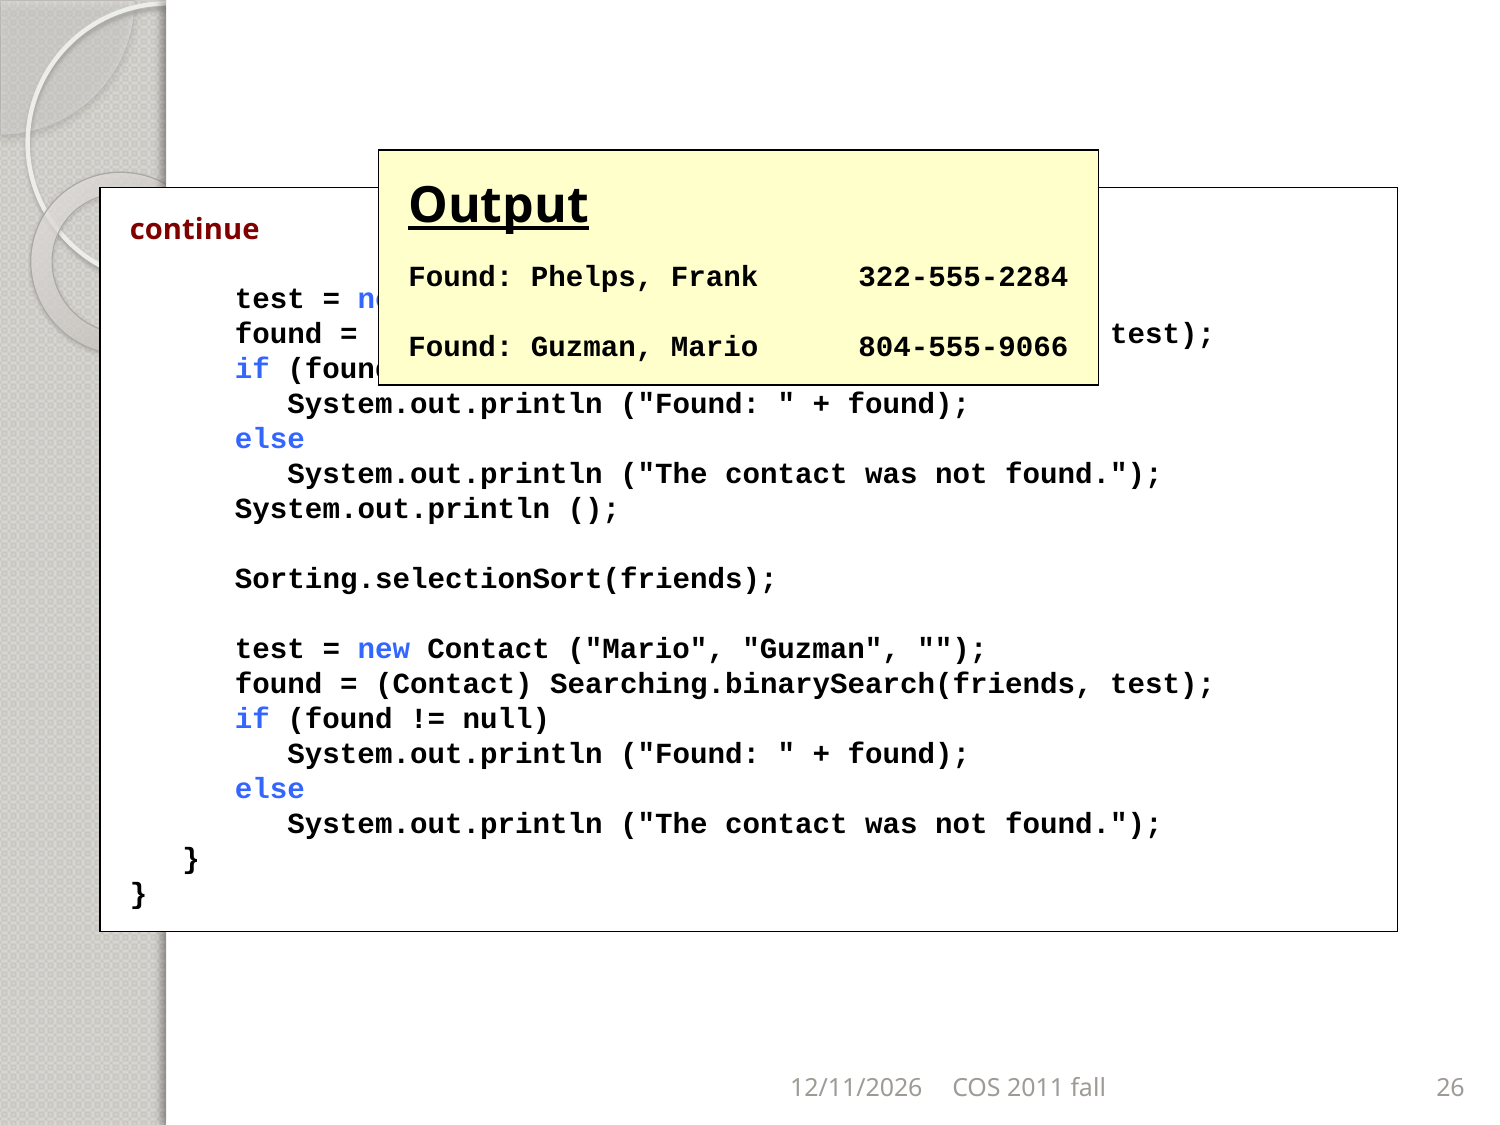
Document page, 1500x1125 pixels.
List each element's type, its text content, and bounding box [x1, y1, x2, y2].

slide_number 26 [1413, 1034, 1488, 1113]
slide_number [587, 1034, 937, 1113]
footer COS 2011 fall [937, 1034, 1413, 1113]
text_box Output Found: Phelps, Frank 322-555-2284 Found: Guzman, Mario 804-555-9066 [378, 149, 1099, 385]
text_box continue test = new Contact ("Frank", "Phelps", ""); found = (Contact) Searching.linearSearch(friends, test); if (found != null) System.out.println ("Found: " + found); else System.out.println ("The contact was not found."); System.out.println (); Sorting.selectionSort(friends); test = new Contact ("Mario", "Guzman", ""); found = (Contact) Searching.binarySearch(friends, test); if (found != null) System.out.println ("Found: " + found); else System.out.println ("The contact was not found."); } } [99, 187, 1398, 932]
